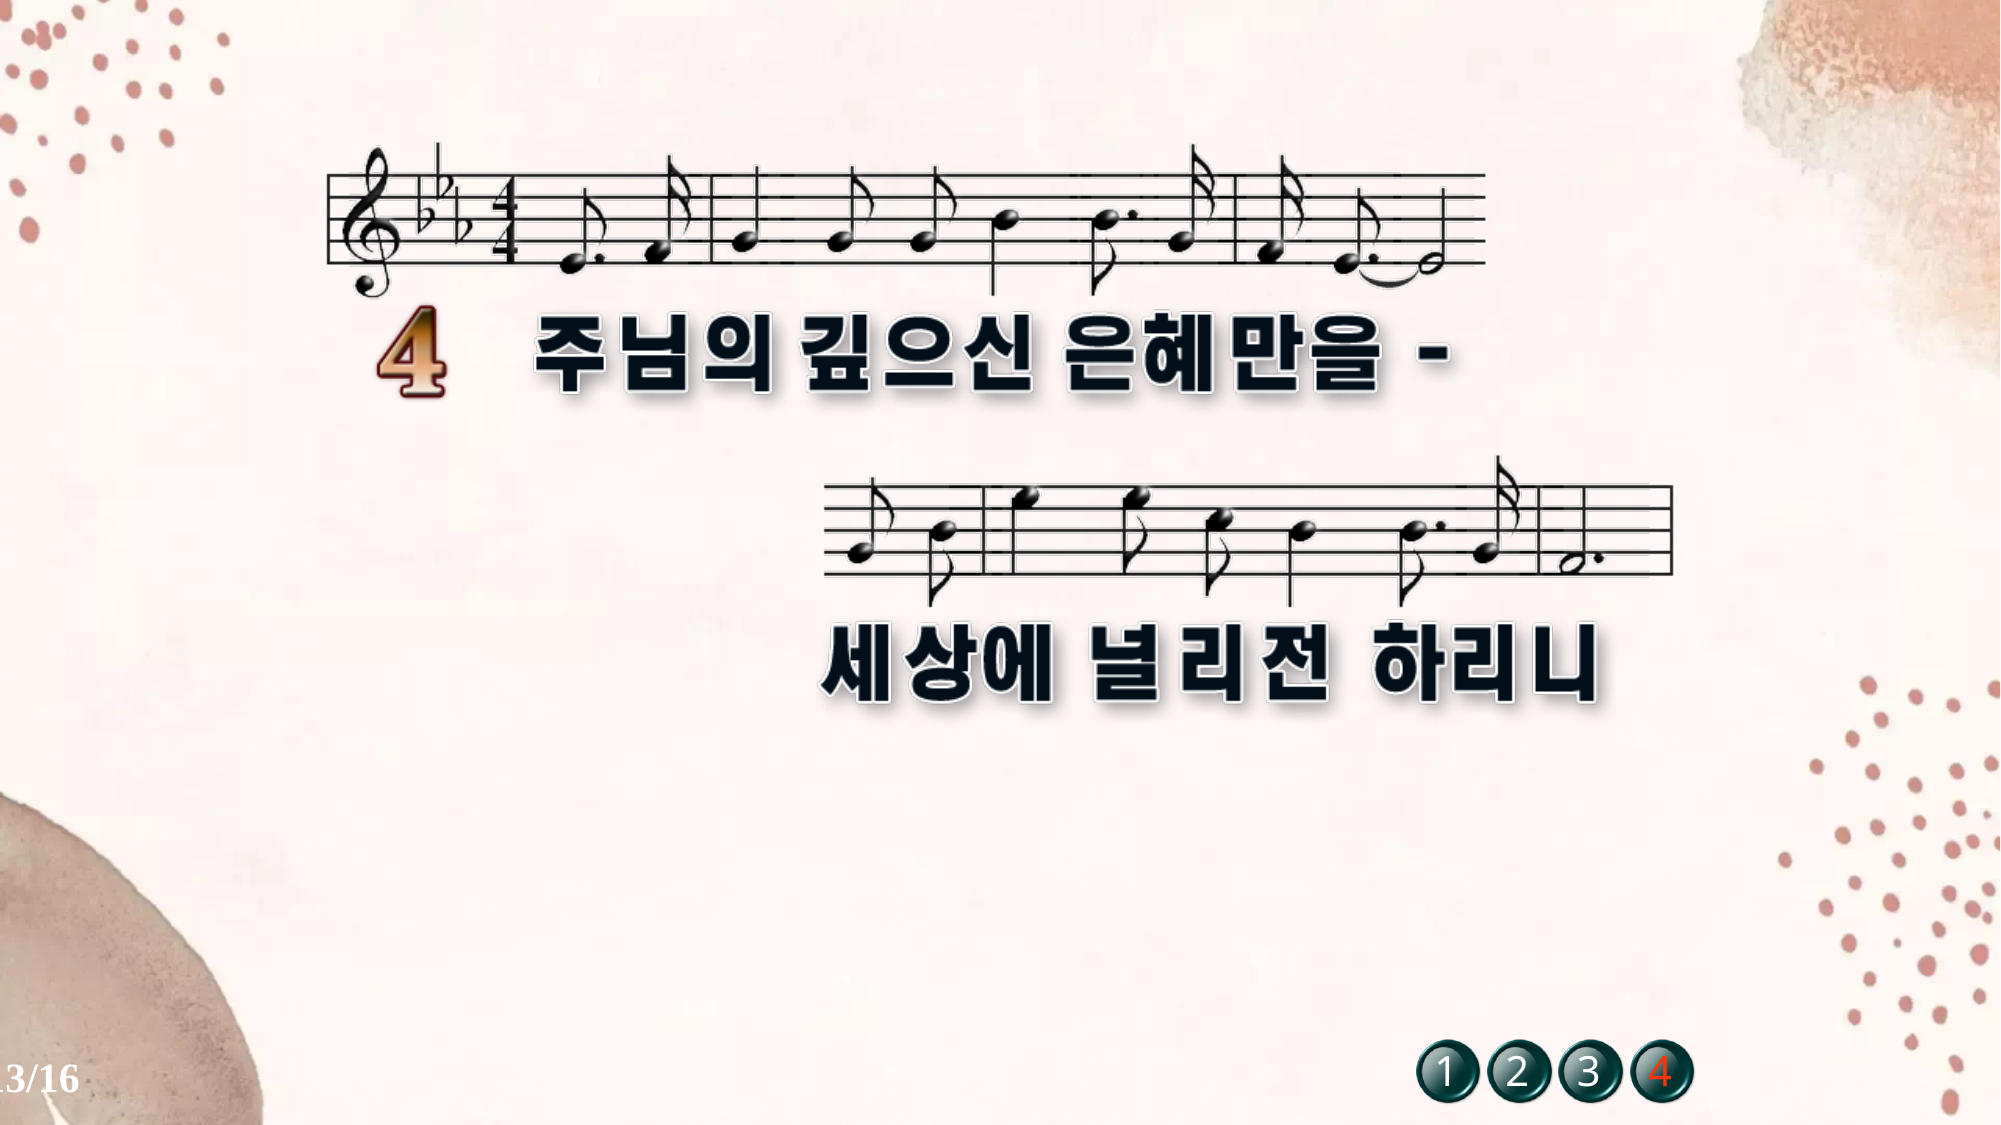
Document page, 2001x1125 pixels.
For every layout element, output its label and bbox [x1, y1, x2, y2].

text_box [1484, 1035, 1555, 1106]
text_box [1413, 1035, 1484, 1106]
picture [0, 0, 2001, 1125]
text_box [1627, 1035, 1697, 1106]
text_box [1555, 1035, 1626, 1106]
